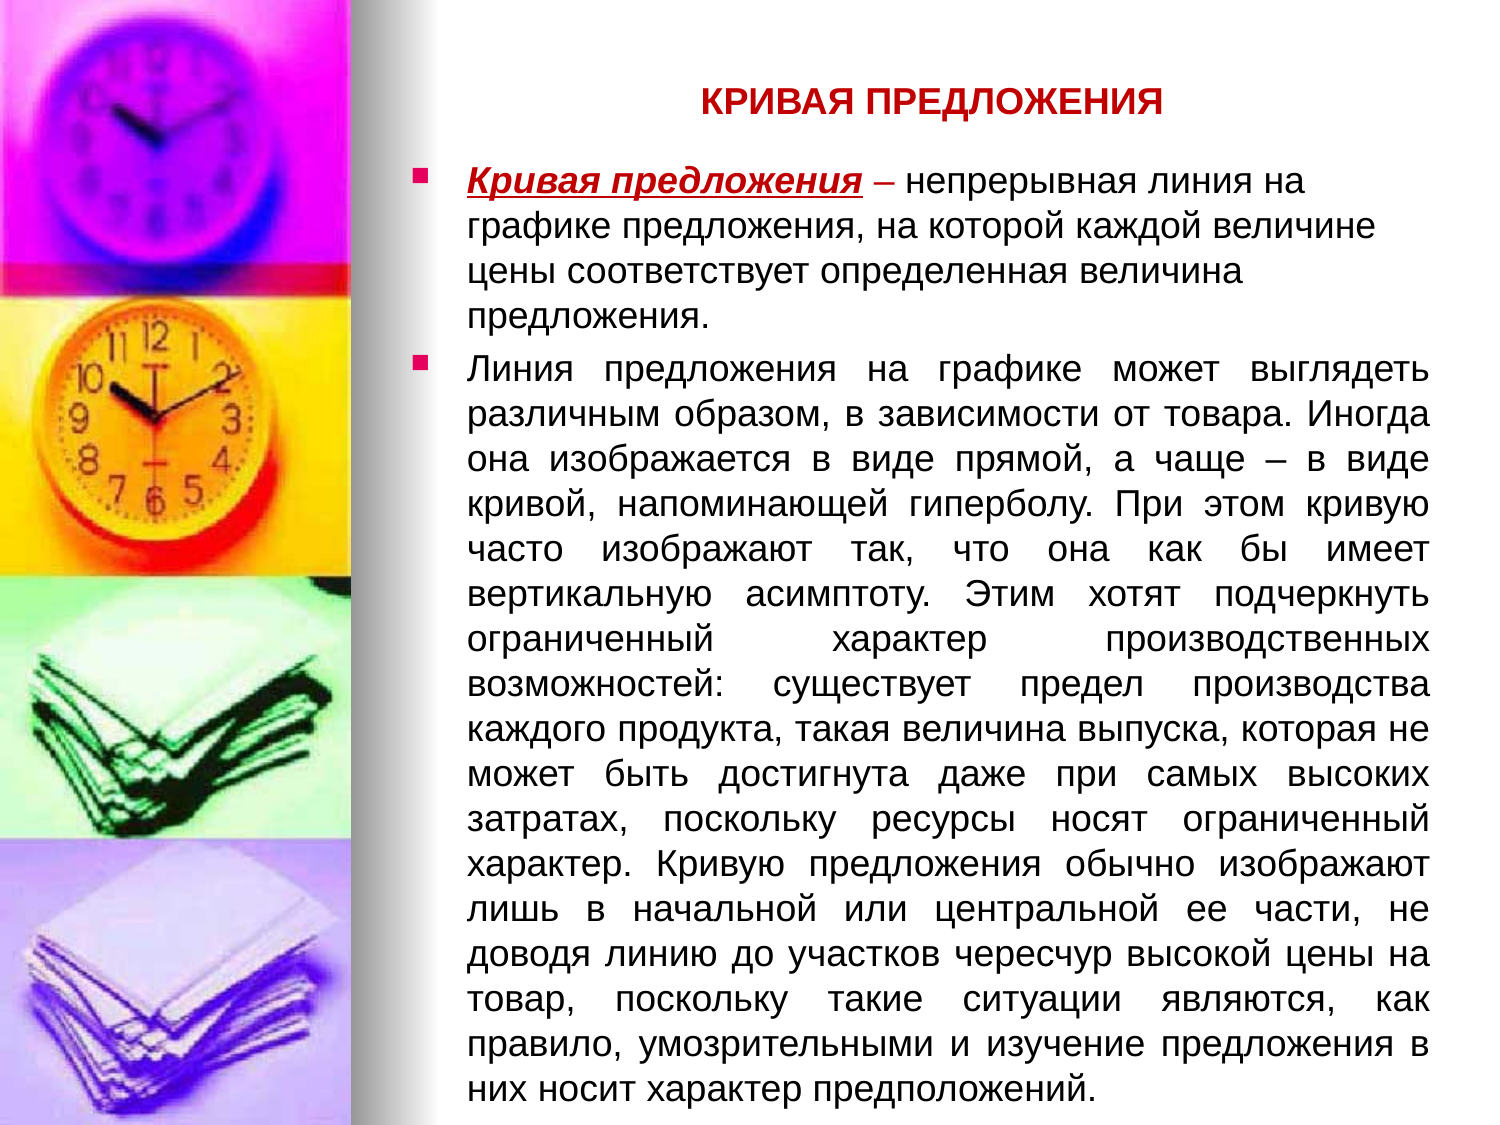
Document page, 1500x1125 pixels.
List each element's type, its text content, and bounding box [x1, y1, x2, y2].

picture [0, 0, 351, 1125]
list Кривая предложения – непрерывная линия на графике предложения, на которой каждой величине цены соответствует определенная величина предложения. Линия предложения на графике может выглядеть различным образом, в зависимости от товара. Иногда она изображается в виде прямой, а чаще – в виде кривой, напоминающей гиперболу. При этом кривую часто изображают так, что она как бы имеет вертикальную асимптоту. Этим хотят подчеркнуть ограниченный характер производственных возможностей: существует предел производства каждого продукта, такая величина выпуска, которая не может быть достигнута даже при самых высоких затратах, поскольку ресурсы носят ограниченный характер. Кривую предложения обычно изображают лишь в начальной или центральной ее части, не доводя линию до участков чересчур высокой цены на товар, поскольку такие ситуации являются, как правило, умозрительными и изучение предложения в них носит характер предположений. [395, 148, 1446, 887]
title КРИВАЯ ПРЕДЛОЖЕНИЯ [407, 0, 1458, 201]
